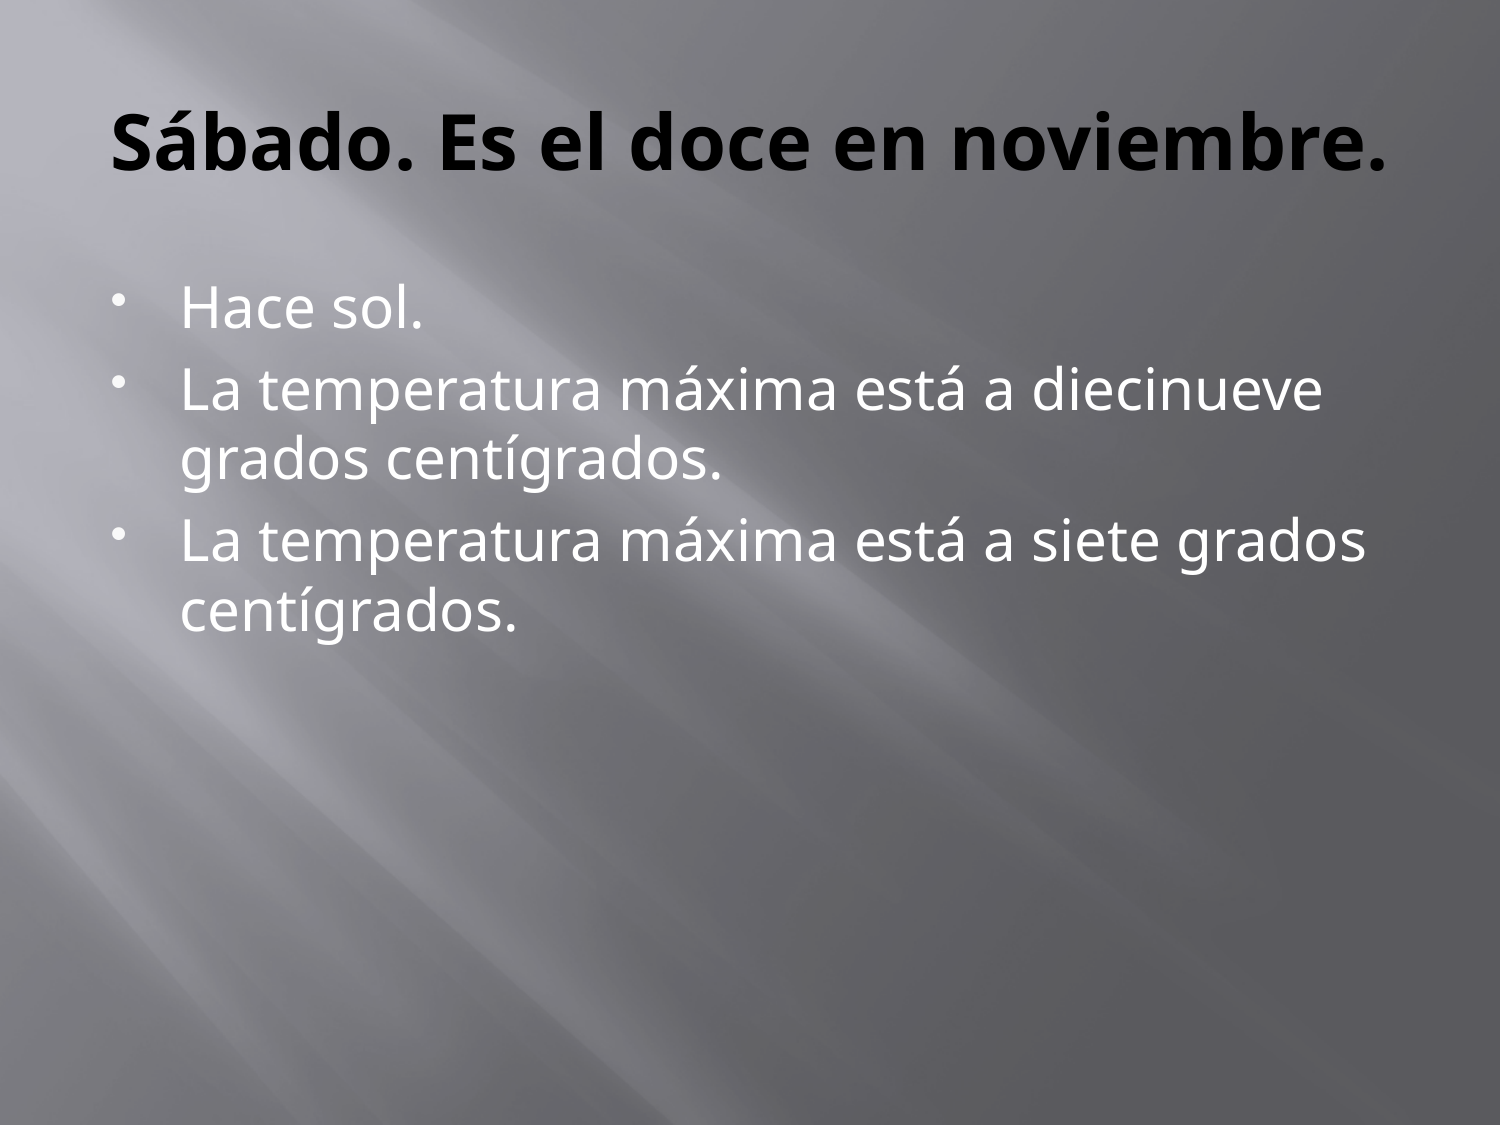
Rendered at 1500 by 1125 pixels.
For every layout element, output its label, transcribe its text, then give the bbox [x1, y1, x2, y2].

title Sábado. Es el doce en noviembre. [75, 45, 1425, 233]
list Hace sol. La temperatura máxima está a diecinueve grados centígrados. La temperatura máxima está a siete grados centígrados. [75, 262, 1425, 1035]
